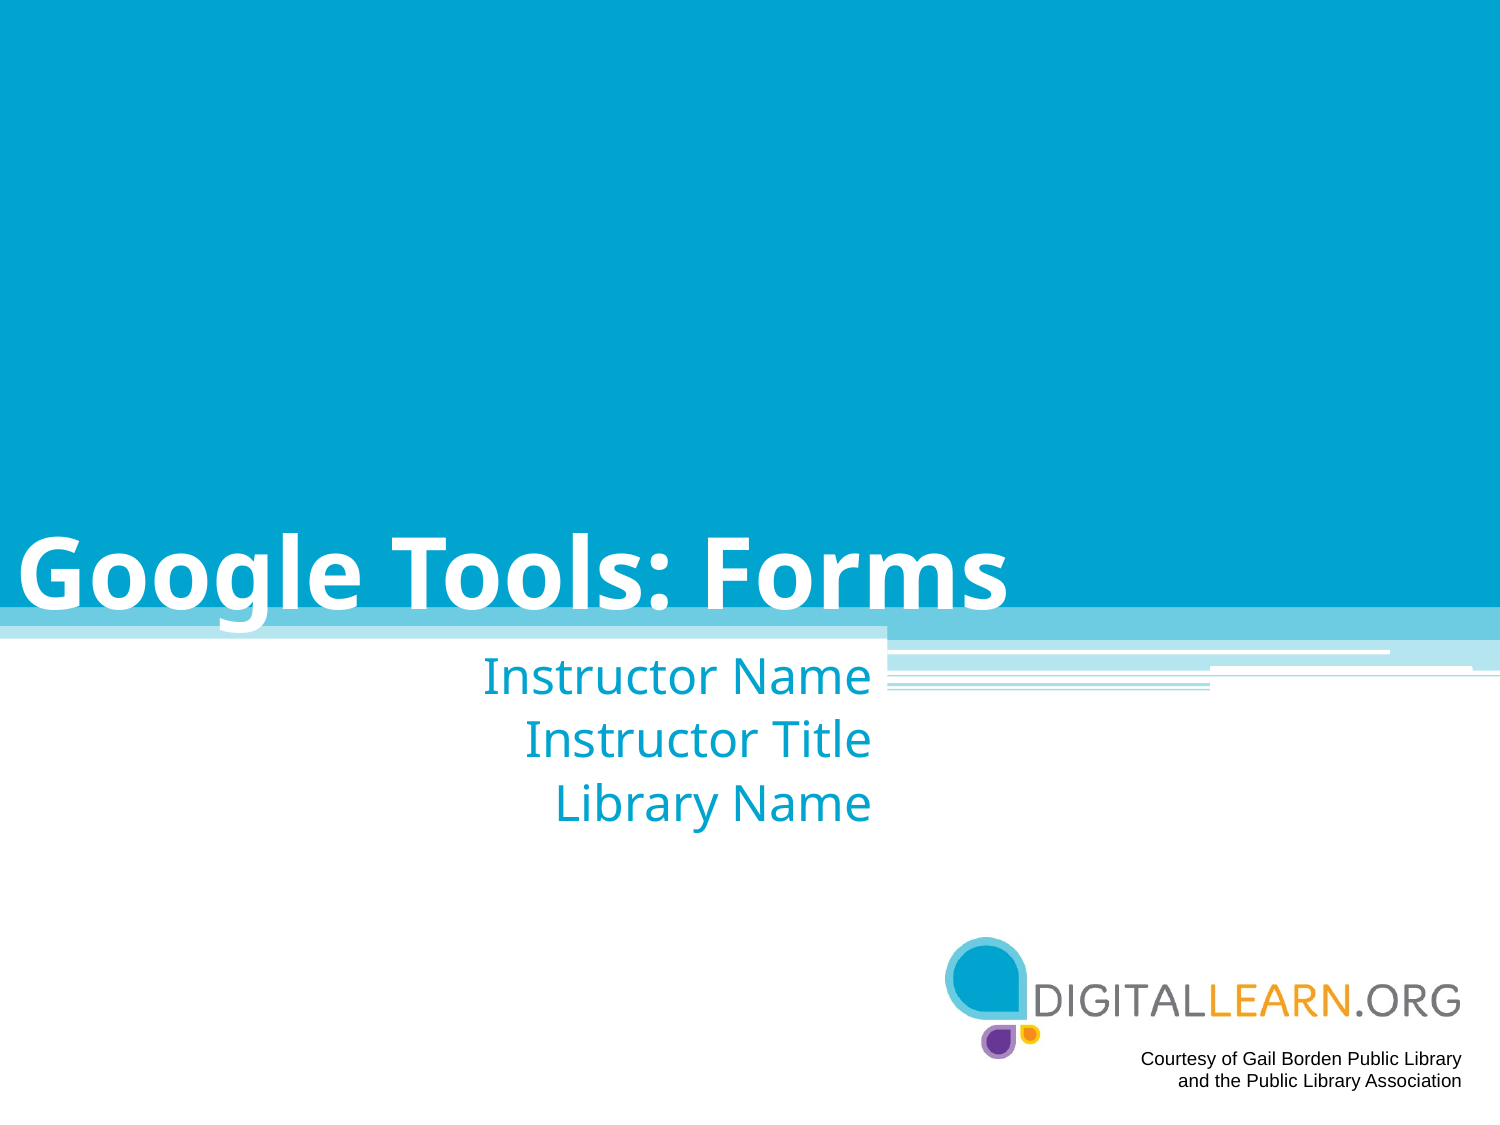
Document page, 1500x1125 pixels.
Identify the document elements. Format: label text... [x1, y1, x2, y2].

subtitle Instructor Name Instructor Title Library Name [0, 636, 888, 837]
picture [945, 937, 1460, 1059]
text_box Courtesy of Gail Borden Public Library and the Public Library Association [726, 1038, 1477, 1099]
title Google Tools: Forms [1, 125, 1500, 637]
